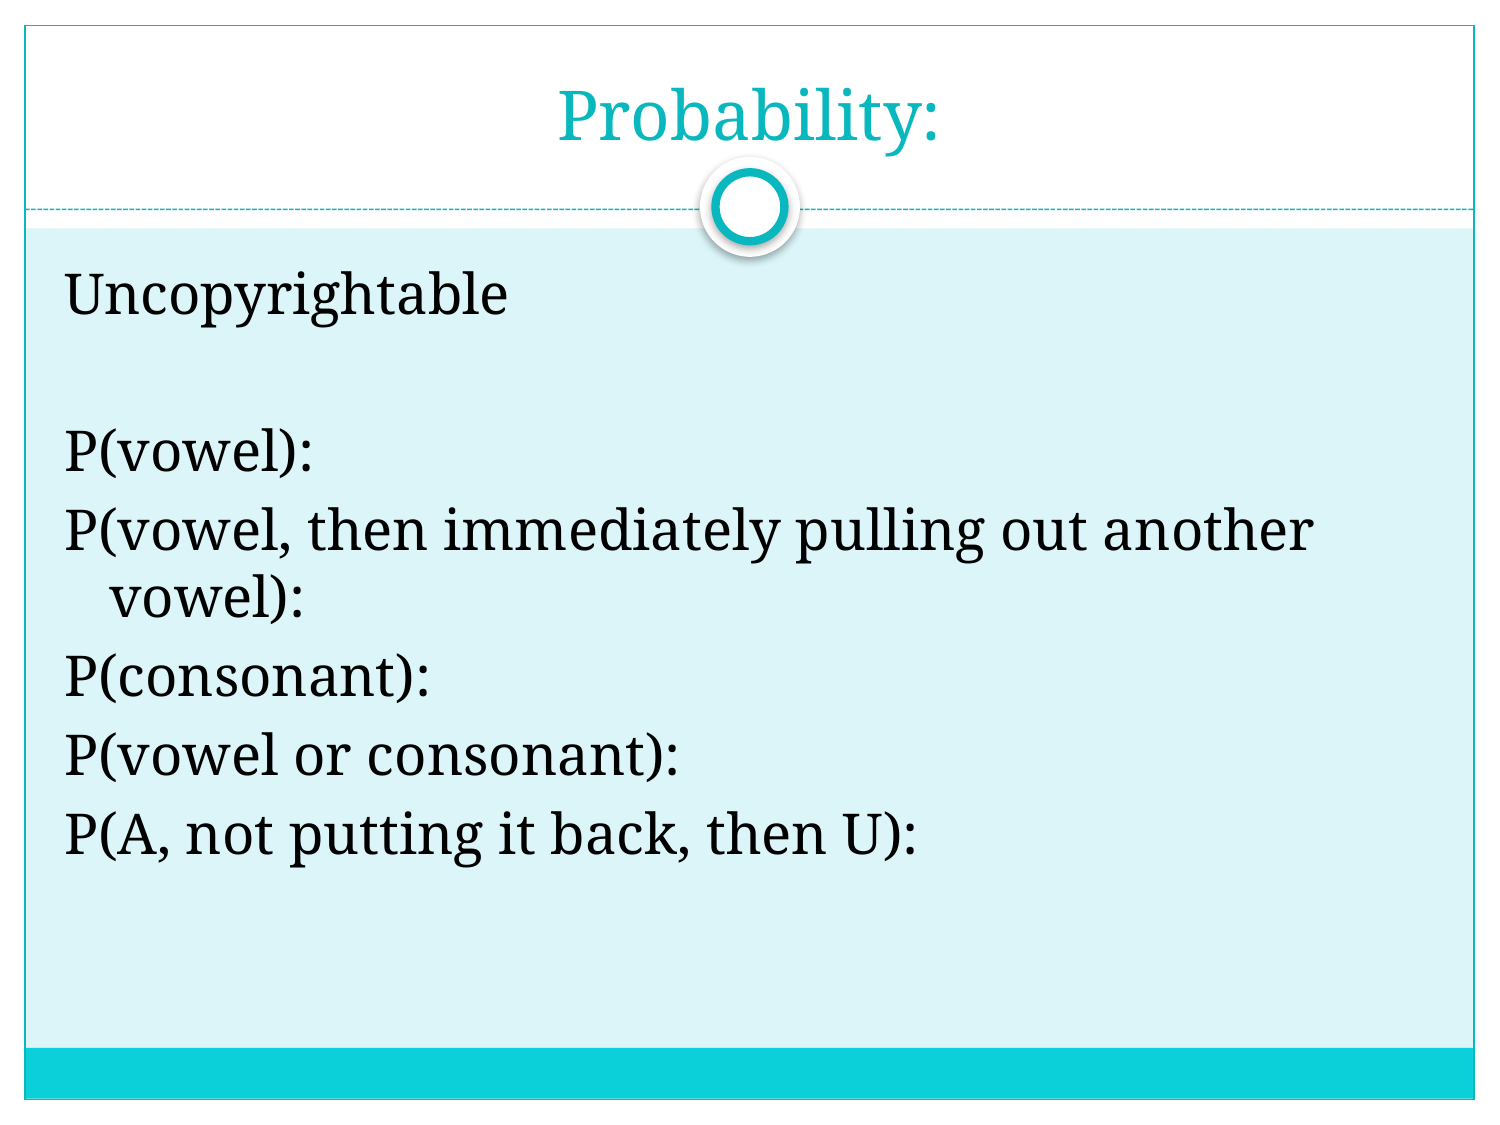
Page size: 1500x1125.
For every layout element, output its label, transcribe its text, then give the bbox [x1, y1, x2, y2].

list Uncopyrightable P(vowel): P(vowel, then immediately pulling out another vowel): P(consonant): P(vowel or consonant): P(A, not putting it back, then U): [49, 250, 1445, 1001]
title Probability: [49, 37, 1450, 162]
